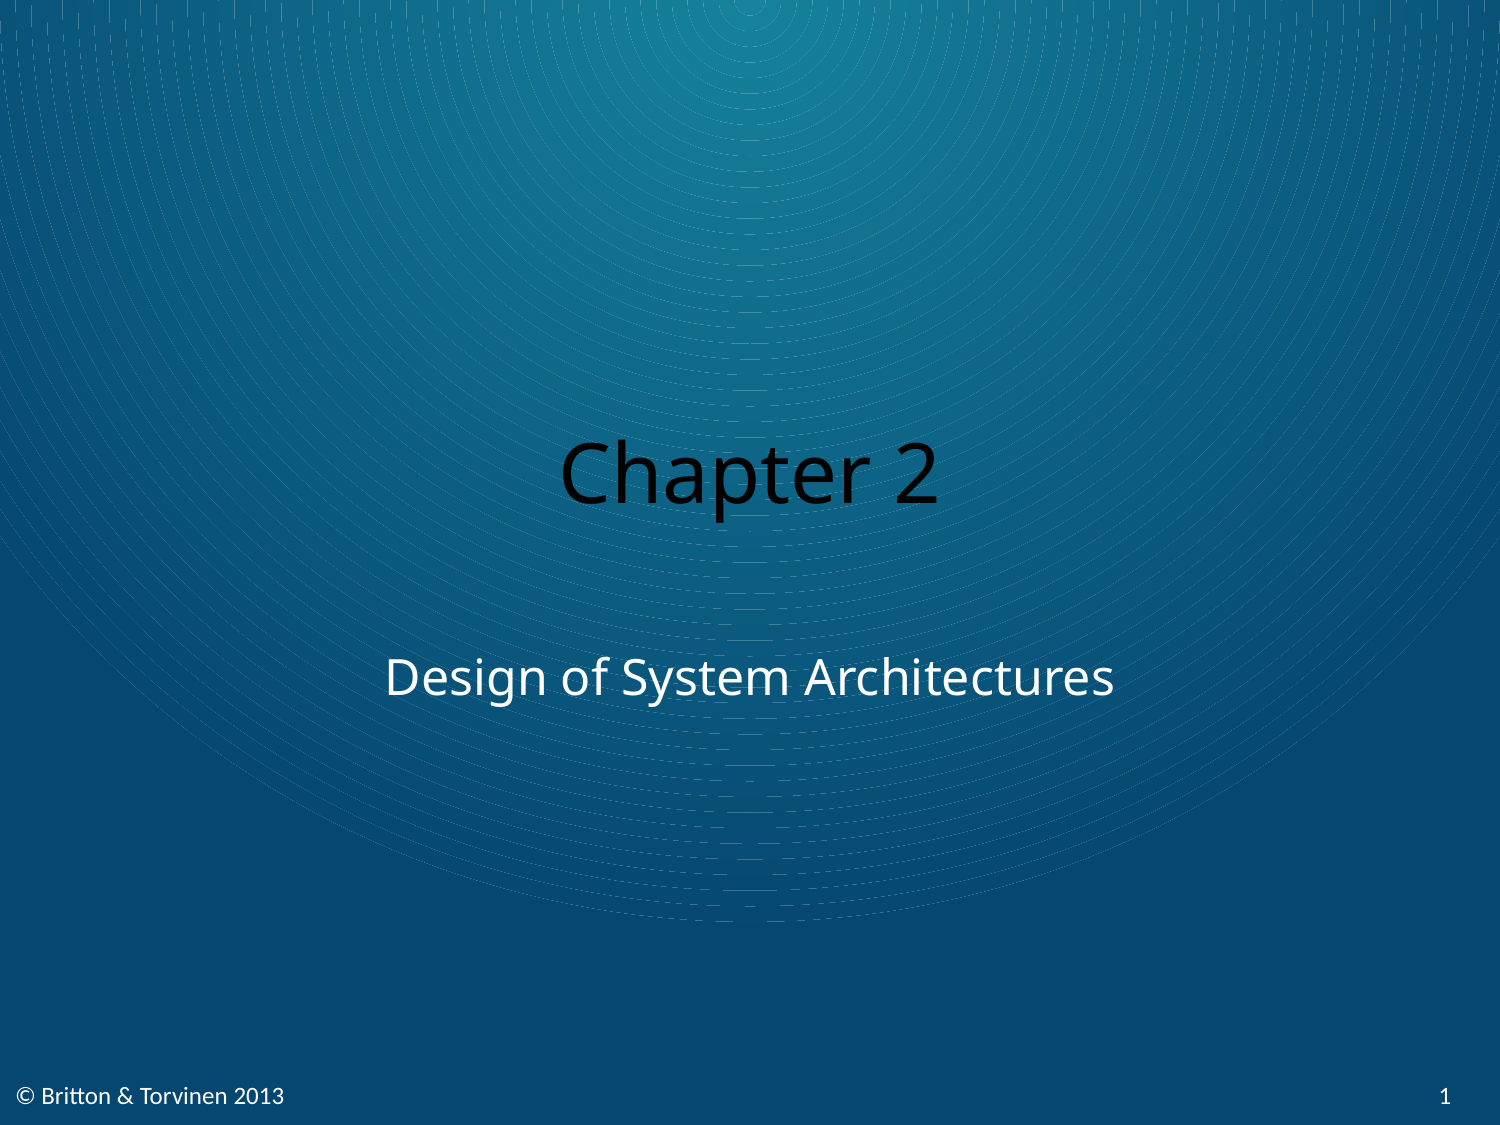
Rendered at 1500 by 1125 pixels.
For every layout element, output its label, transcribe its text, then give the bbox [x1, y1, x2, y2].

subtitle Design of System Architectures [225, 637, 1275, 925]
title Chapter 2 [112, 349, 1388, 591]
footer © Britton & Torvinen 2013 [0, 1065, 475, 1125]
slide_number 1 [1116, 1065, 1467, 1125]
